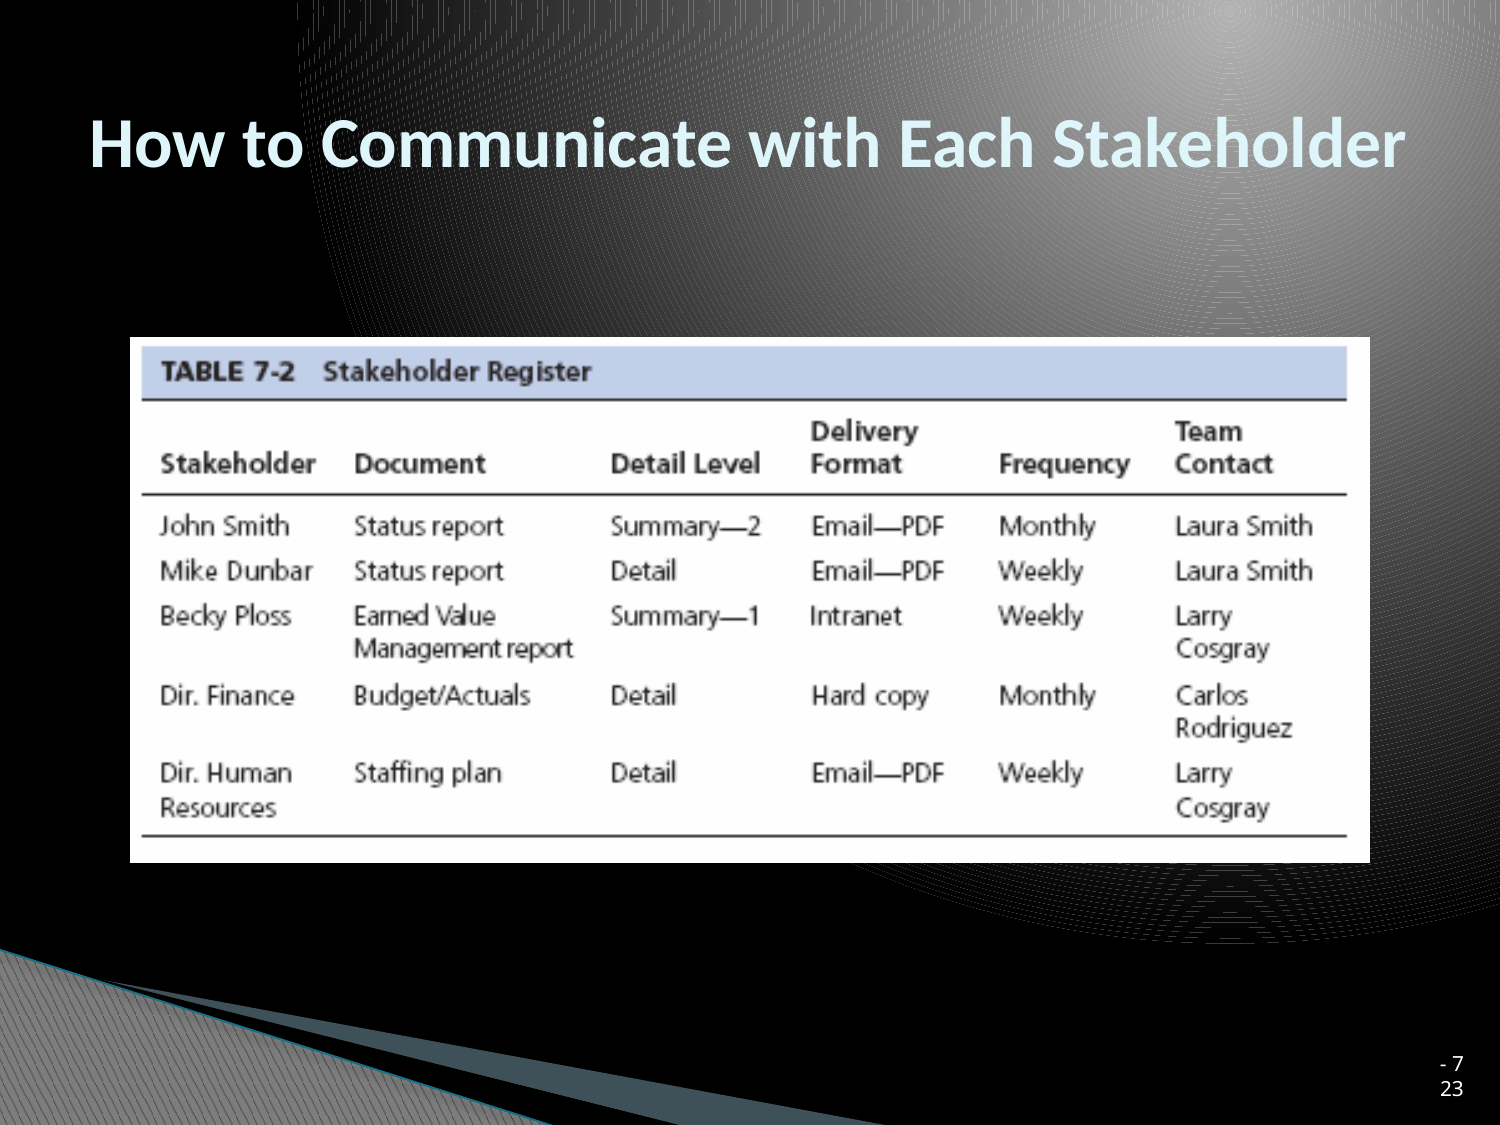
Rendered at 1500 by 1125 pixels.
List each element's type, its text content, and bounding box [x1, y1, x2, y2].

picture [130, 337, 1370, 863]
picture [0, 952, 543, 1125]
slide_number 7 - 23 [1418, 1051, 1479, 1112]
title How to Communicate with Each Stakeholder [75, 45, 1425, 233]
